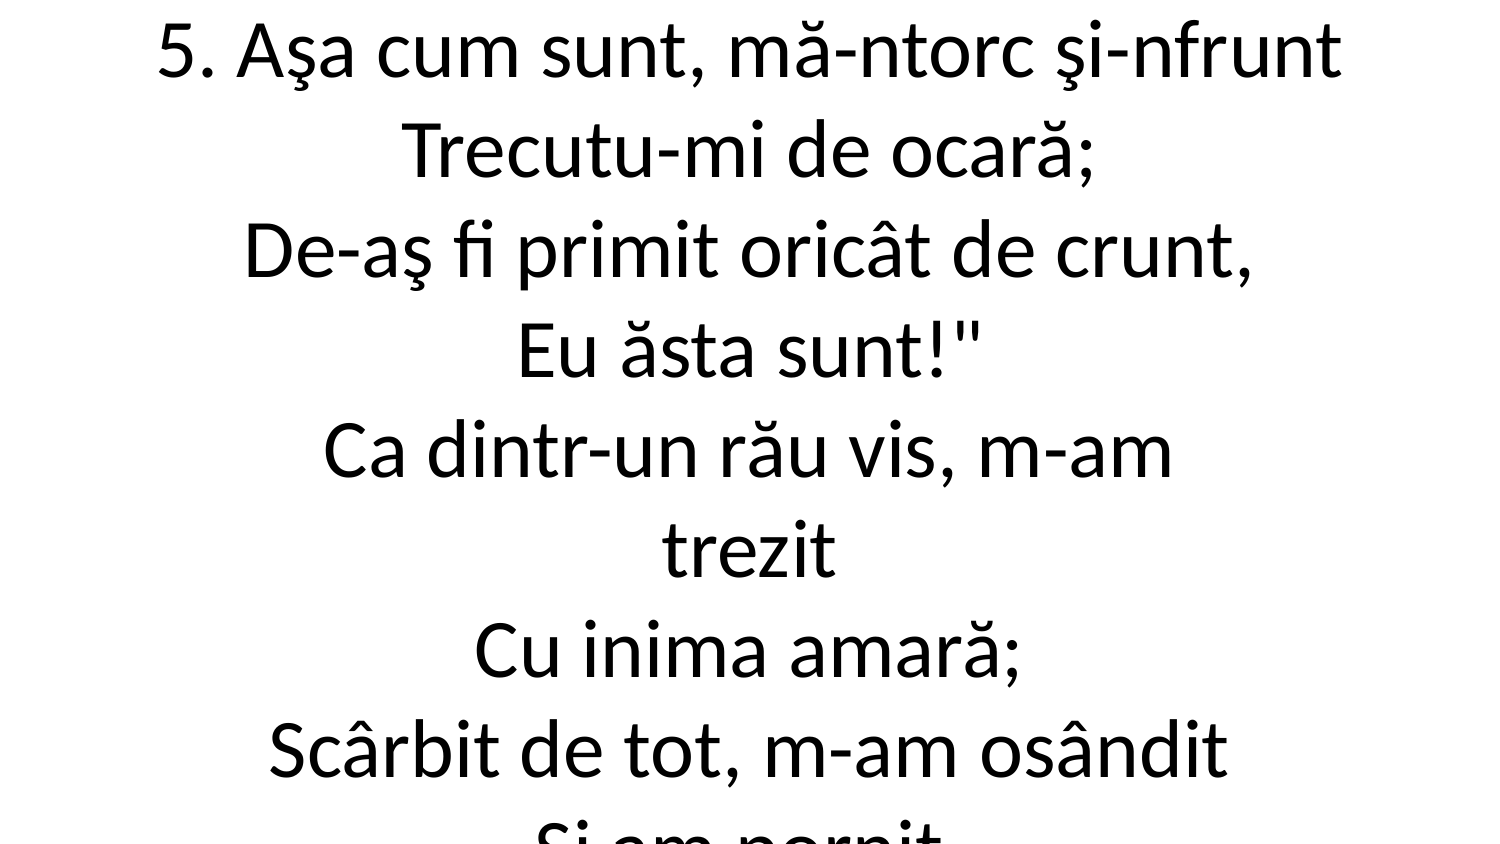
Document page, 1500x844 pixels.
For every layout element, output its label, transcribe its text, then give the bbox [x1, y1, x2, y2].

text_box 5. Aşa cum sunt, mă-ntorc şi-nfrunt Trecutu-mi de ocară; De-aş fi primit oricât de crunt, Eu ăsta sunt!" Ca dintr-un rău vis, m-am trezit Cu inima amară; Scârbit de tot, m-am osândit Şi am pornit. [140, 0, 1360, 844]
